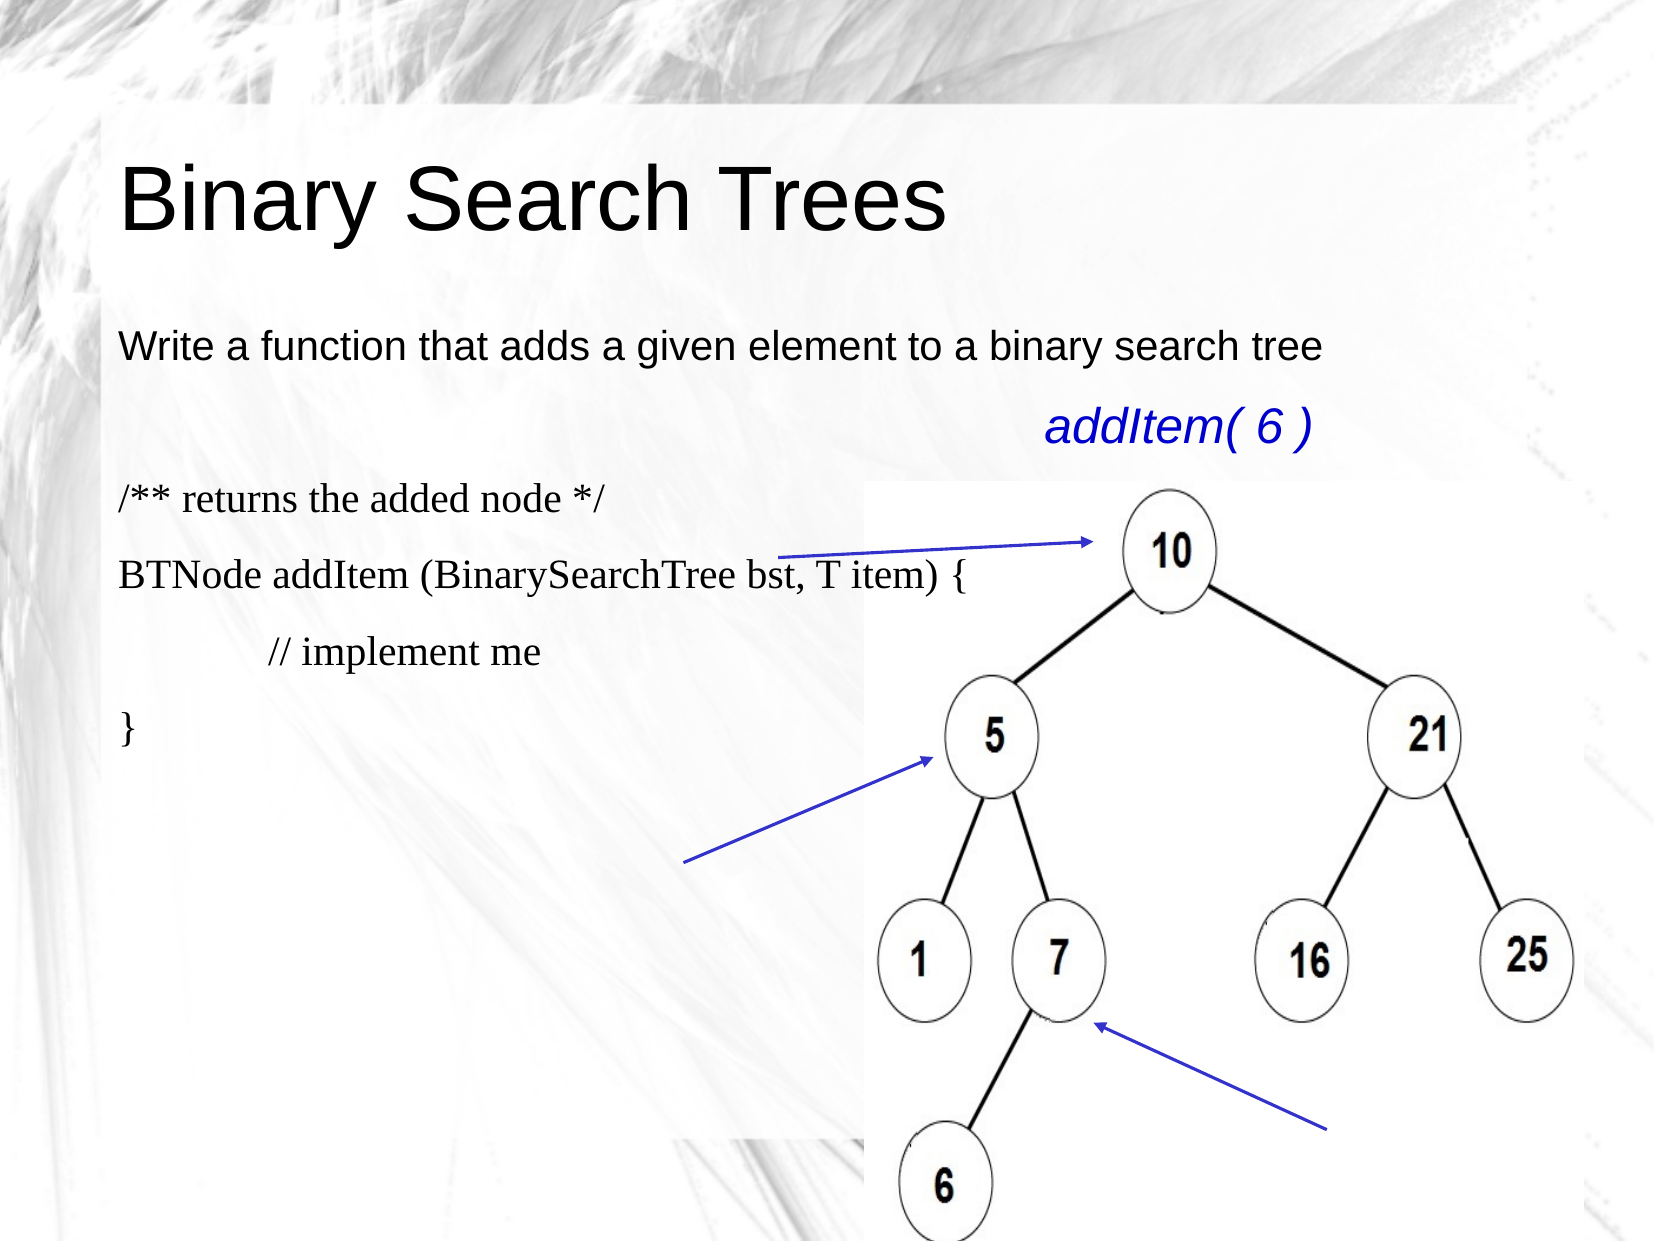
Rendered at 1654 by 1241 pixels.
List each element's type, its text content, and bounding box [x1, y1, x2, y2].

picture [0, 0, 1654, 1241]
list Write a function that adds a given element to a binary search tree /** returns the added node */ BTNode addItem (BinarySearchTree bst, T item) { // implement me } [118, 319, 1571, 1109]
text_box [1093, 1022, 1327, 1130]
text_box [778, 541, 1094, 558]
text_box addItem( 6 ) [1029, 391, 1365, 463]
title Binary Search Trees [118, 93, 1506, 299]
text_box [683, 756, 934, 863]
